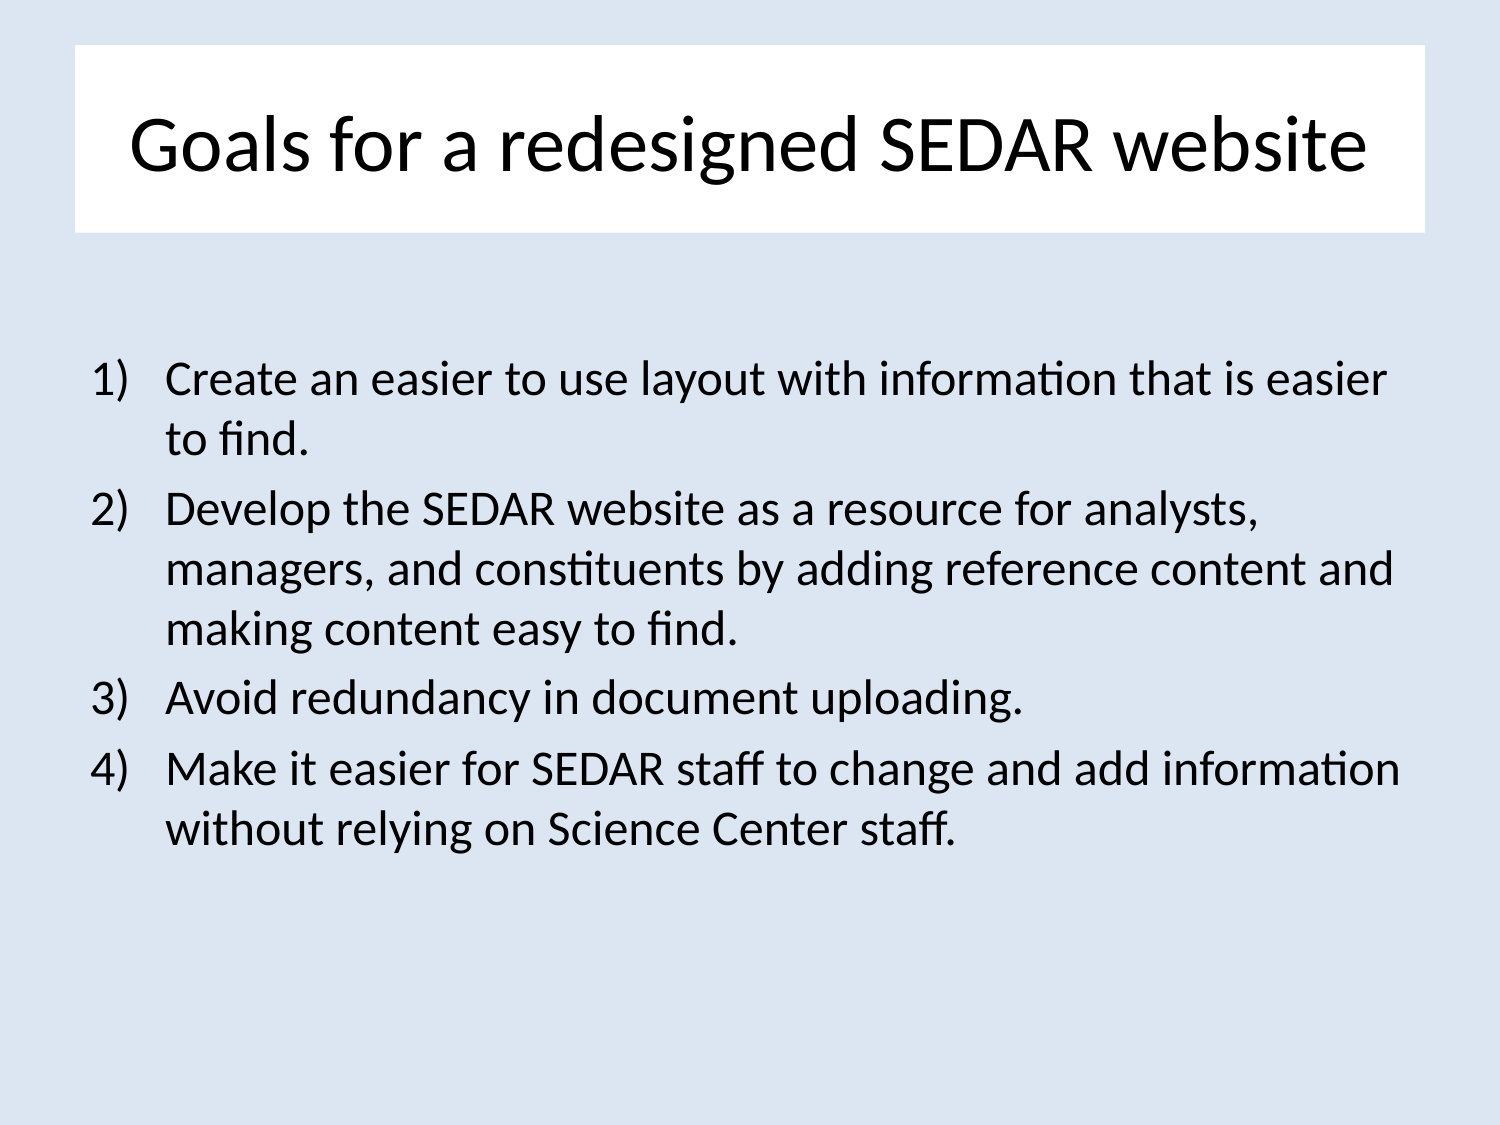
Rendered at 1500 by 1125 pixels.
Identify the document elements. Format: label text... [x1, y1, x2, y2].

title Goals for a redesigned SEDAR website [75, 45, 1425, 233]
list Create an easier to use layout with information that is easier to find. Develop the SEDAR website as a resource for analysts, managers, and constituents by adding reference content and making content easy to find. Avoid redundancy in document uploading. Make it easier for SEDAR staff to change and add information without relying on Science Center staff. [75, 337, 1425, 1005]
